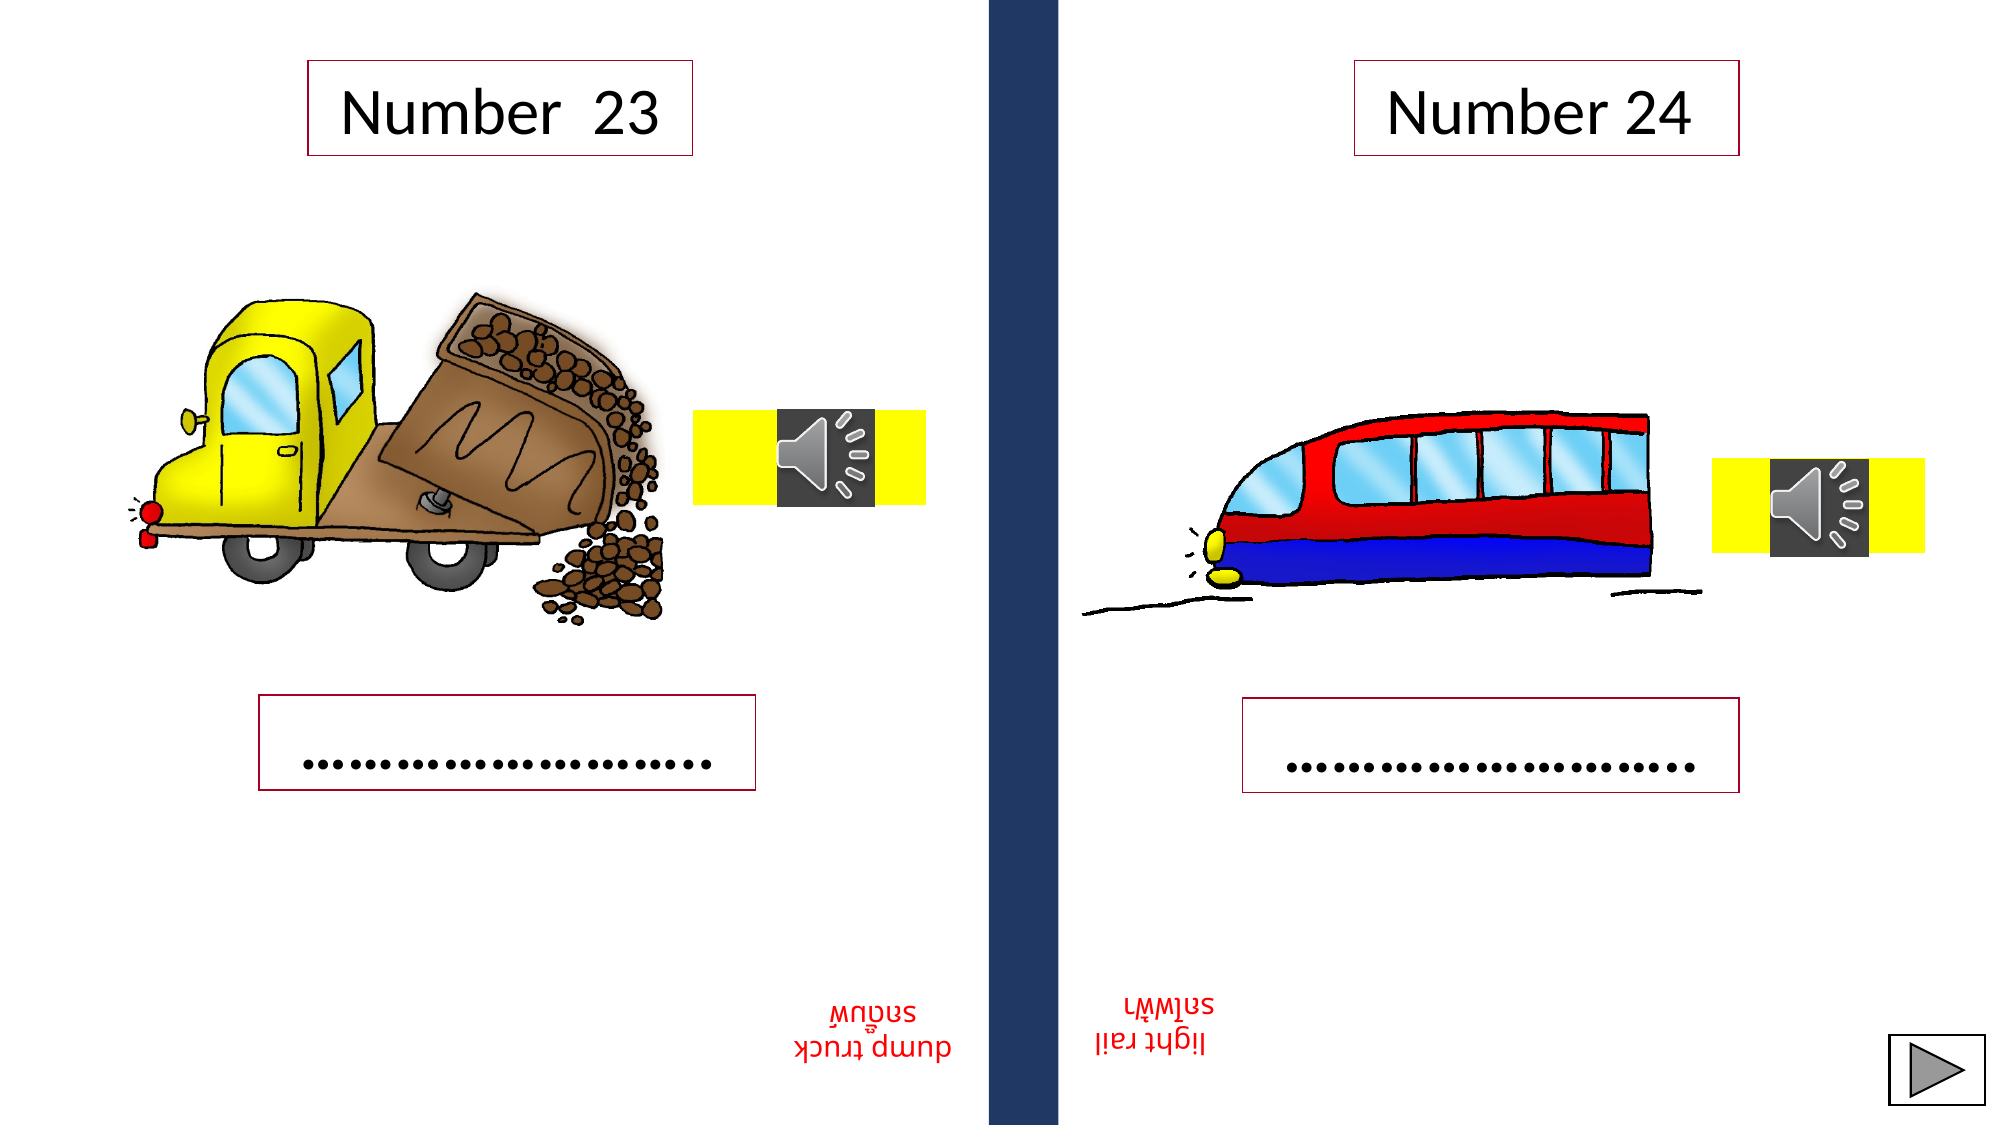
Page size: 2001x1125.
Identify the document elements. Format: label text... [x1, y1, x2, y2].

picture [775, 407, 876, 508]
table_header [1712, 458, 1769, 553]
text_box …………………….. [259, 695, 756, 790]
picture [118, 277, 665, 657]
text_box Number 23 [308, 60, 693, 156]
text_box [1888, 1034, 1986, 1106]
text_box light rail รถไฟฟ้า [1071, 985, 1230, 1071]
text_box Number 24 [1354, 60, 1739, 156]
text_box …………………….. [1242, 697, 1739, 793]
table_header [876, 410, 926, 505]
picture [1769, 457, 1870, 558]
picture [1077, 355, 1712, 657]
text_box dump truck รถดั๊มพ์ [770, 993, 976, 1078]
text_box [988, 0, 1059, 1125]
table_header [693, 410, 775, 505]
table_header [1870, 458, 1925, 553]
